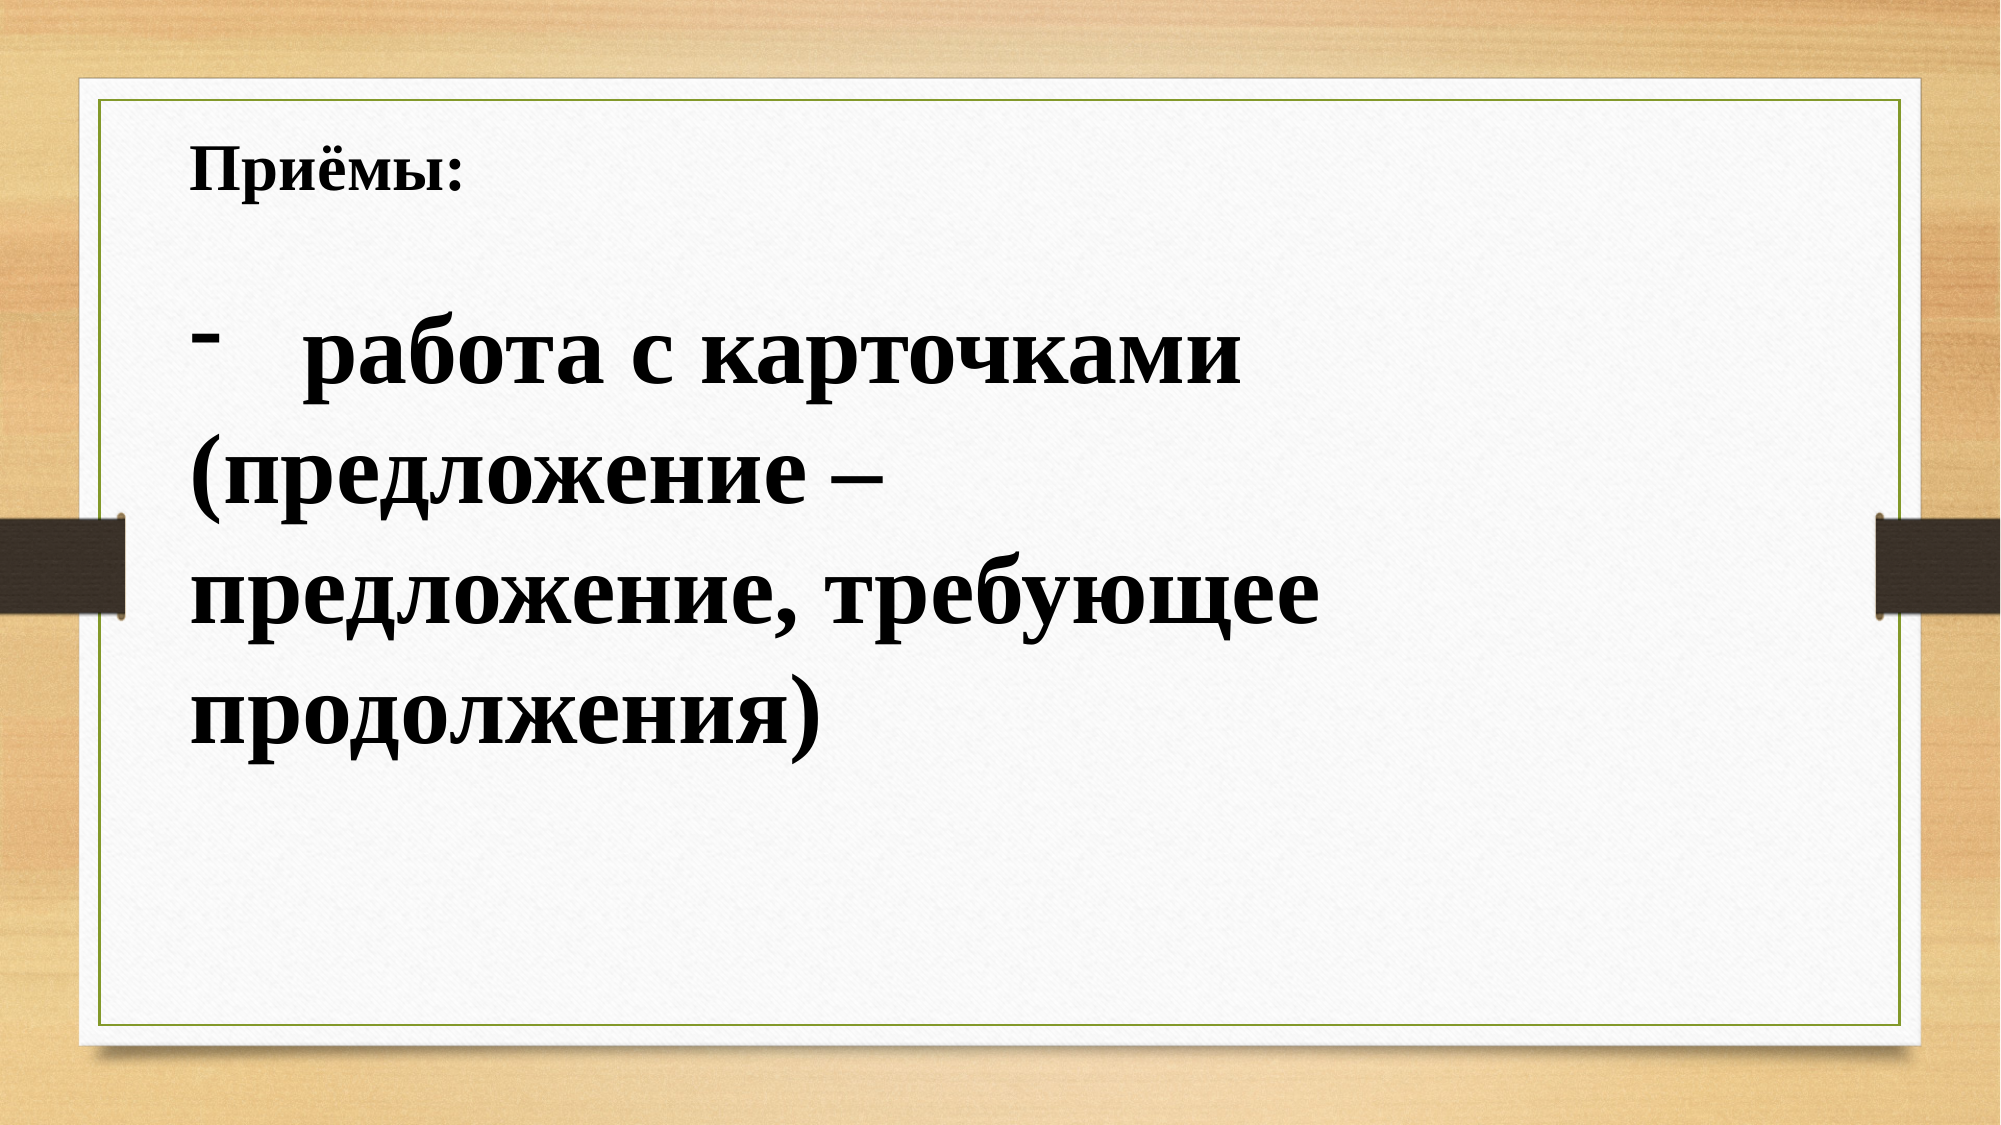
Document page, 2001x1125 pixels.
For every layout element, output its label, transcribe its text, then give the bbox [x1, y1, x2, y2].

picture [0, 0, 2001, 1125]
text_box Приёмы: работа с карточками (предложение – предложение, требующее продолжения) [175, 116, 1802, 891]
